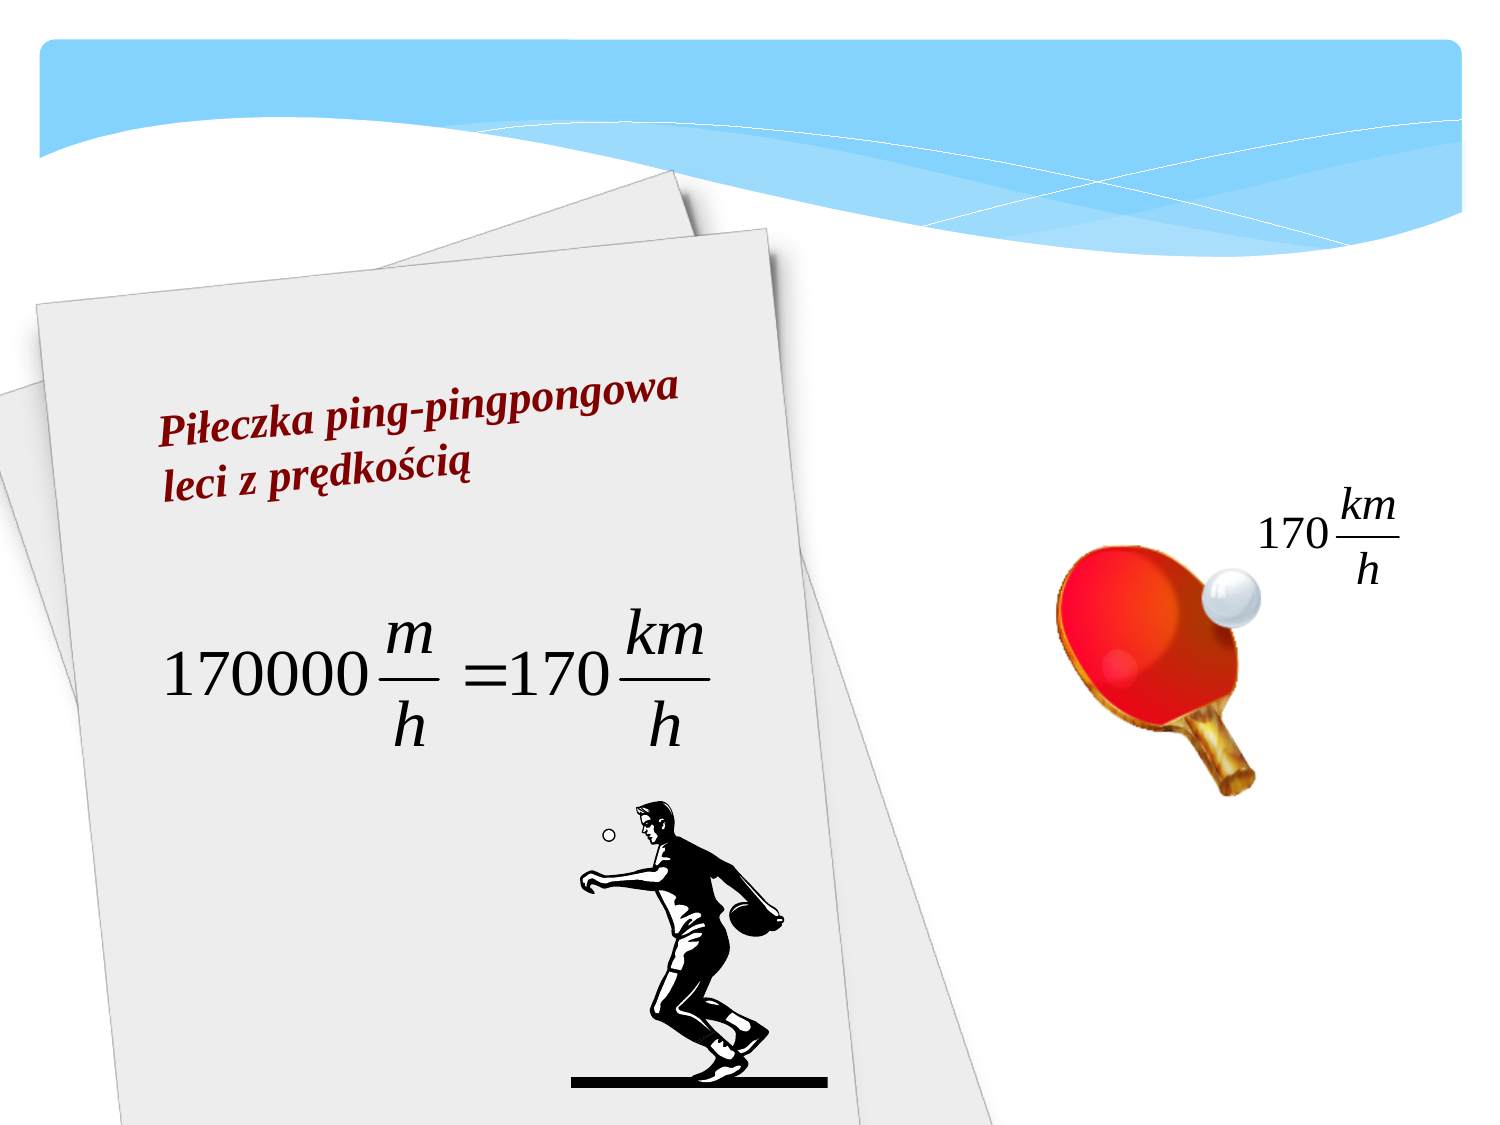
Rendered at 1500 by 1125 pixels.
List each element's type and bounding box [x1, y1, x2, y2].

picture [1050, 519, 1333, 801]
text_box [1254, 474, 1410, 595]
text_box [157, 492, 723, 762]
picture [0, 103, 1077, 1125]
